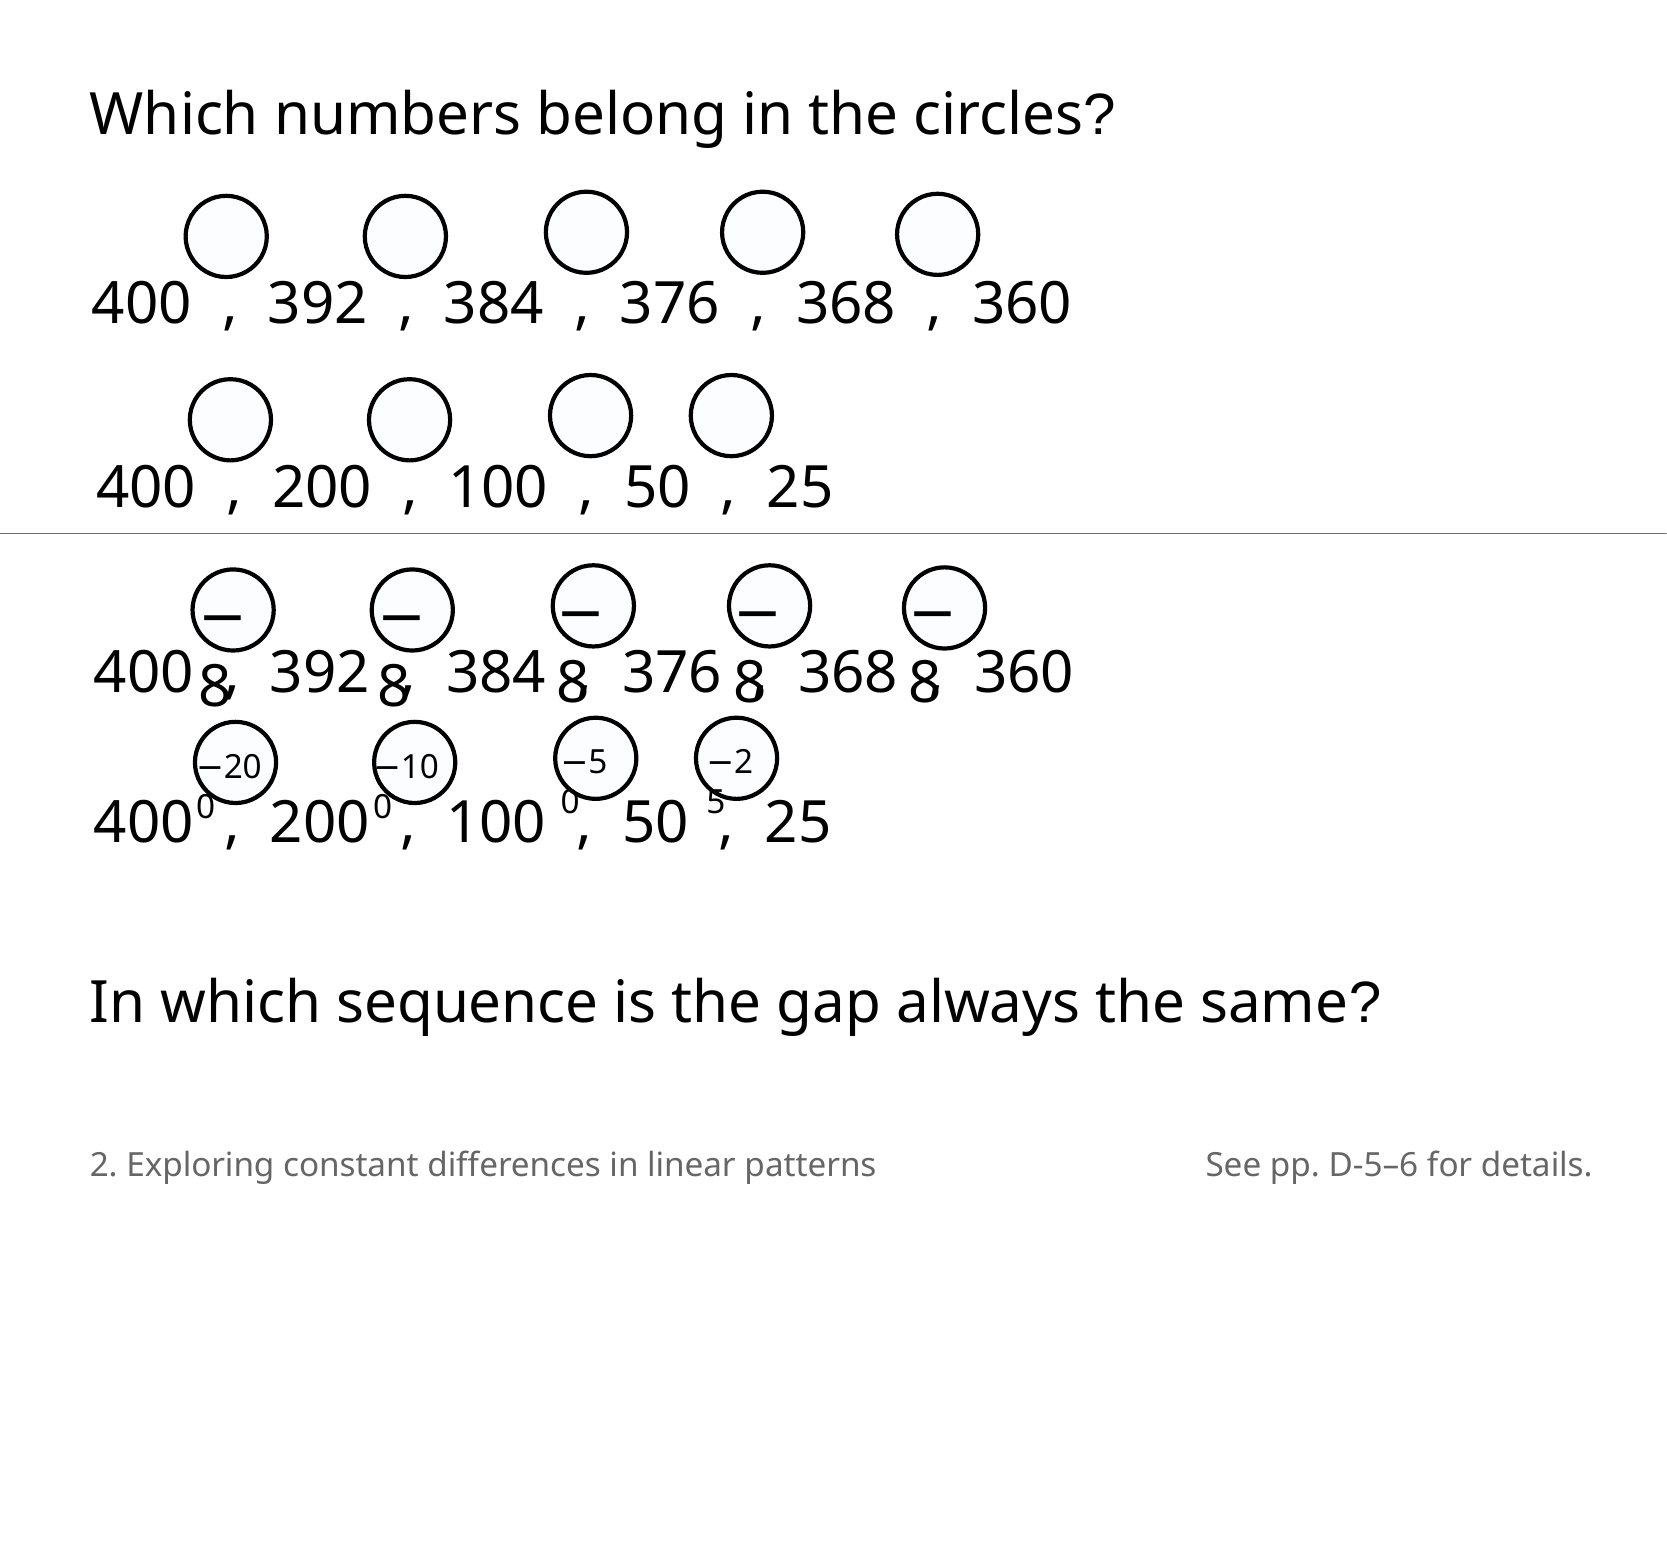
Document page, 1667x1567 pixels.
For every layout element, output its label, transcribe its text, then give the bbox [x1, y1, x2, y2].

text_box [81, 374, 846, 510]
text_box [79, 717, 859, 863]
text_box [79, 565, 1101, 713]
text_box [77, 191, 1084, 327]
text_box 2. Exploring constant differences in linear patterns [75, 1135, 965, 1190]
text_box Which numbers belong in the circles? [74, 68, 1659, 154]
text_box See pp. D-5–6 for details. [1051, 1135, 1608, 1190]
text_box In which sequence is the gap always the same? [74, 956, 1620, 1041]
